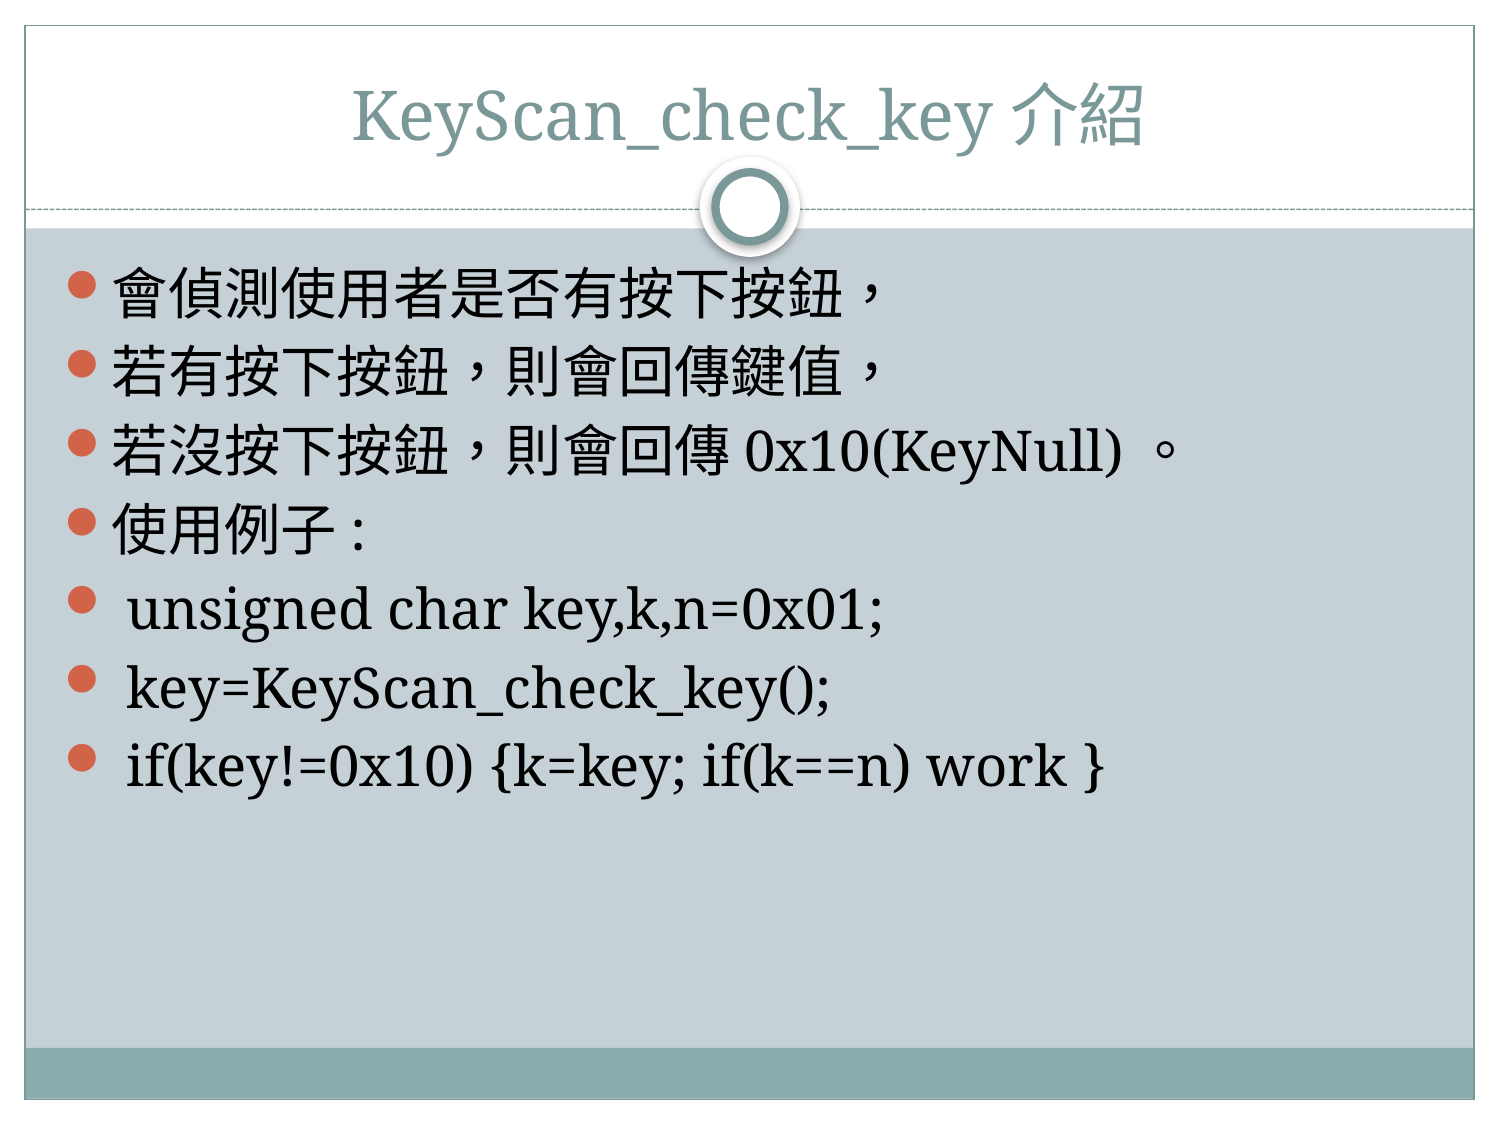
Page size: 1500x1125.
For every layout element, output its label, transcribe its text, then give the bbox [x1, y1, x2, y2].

title KeyScan_check_key介紹 [49, 37, 1450, 162]
list 會偵測使用者是否有按下按鈕， 若有按下按鈕，則會回傳鍵值， 若沒按下按鈕，則會回傳0x10(KeyNull)。 使用例子: unsigned char key,k,n=0x01; key=KeyScan_check_key(); if(key!=0x10) {k=key; if(k==n) work } [49, 250, 1445, 1001]
